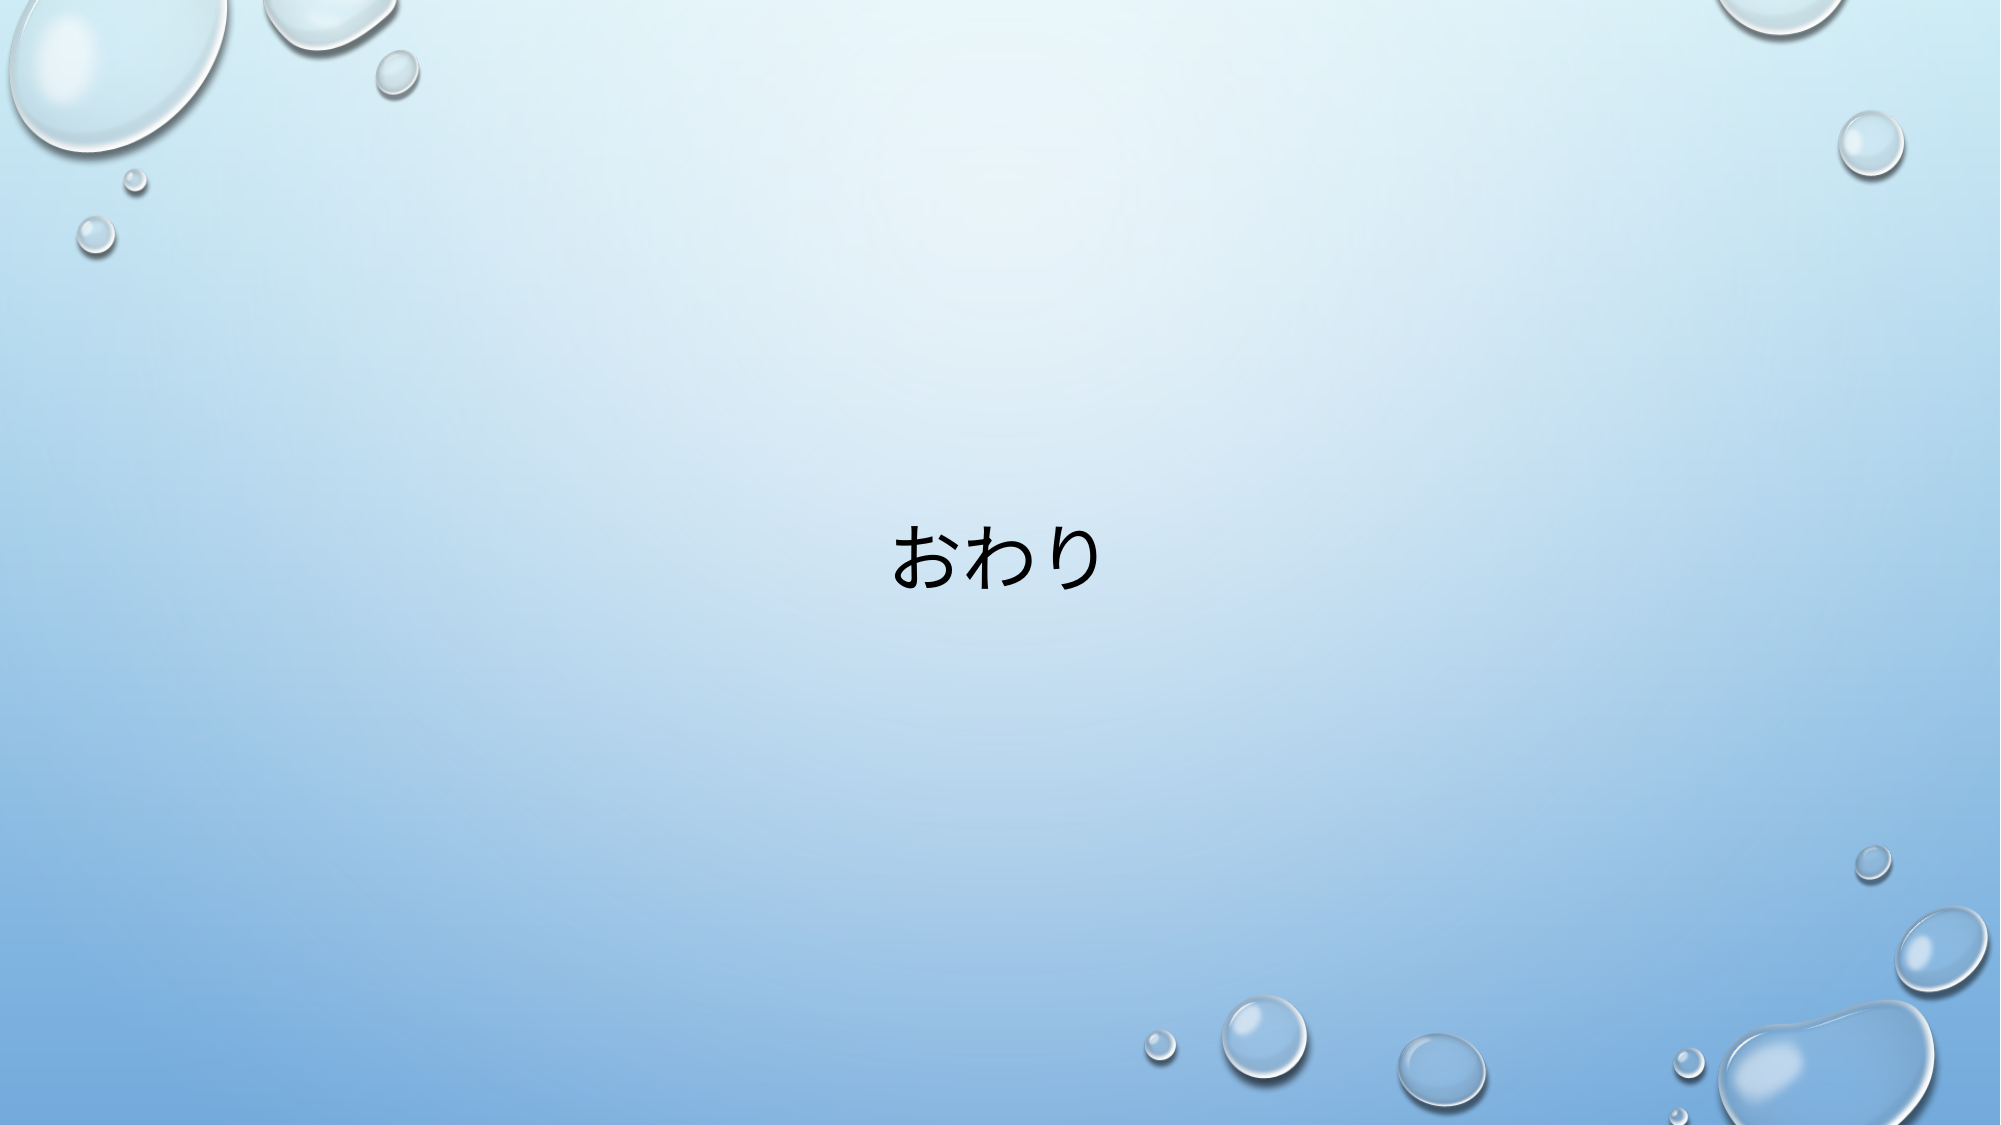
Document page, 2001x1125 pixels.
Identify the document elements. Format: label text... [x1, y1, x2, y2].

title おわり [149, 431, 1851, 694]
picture [0, 0, 2000, 1125]
